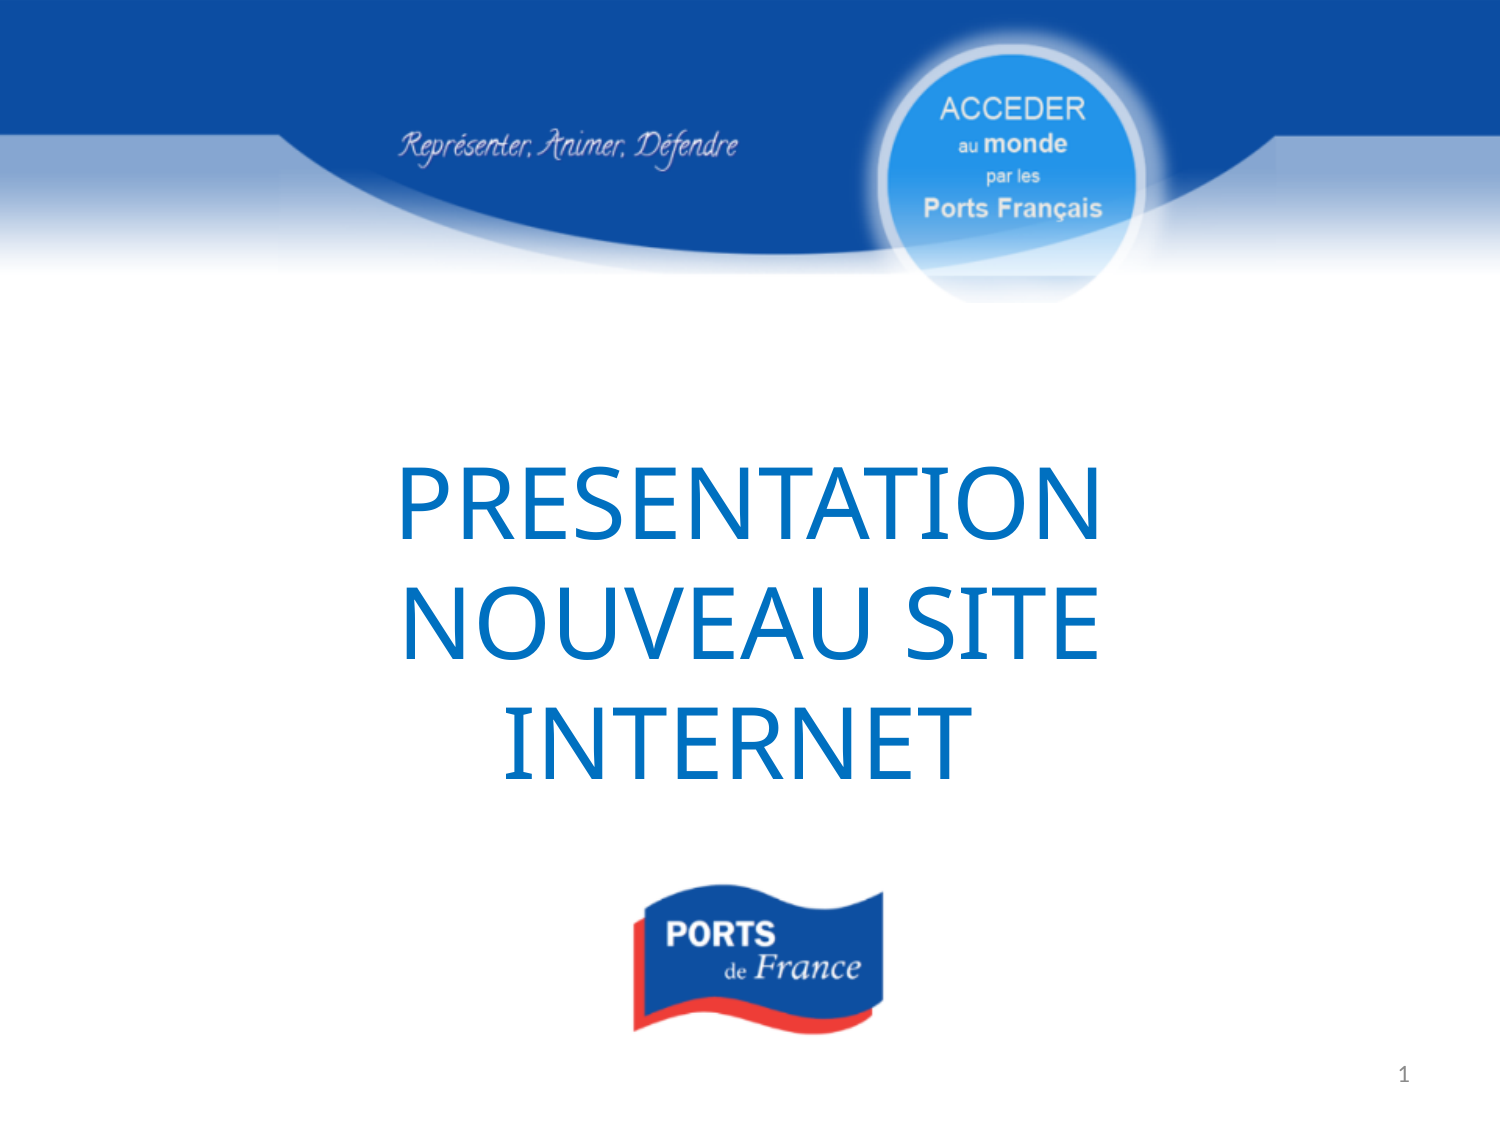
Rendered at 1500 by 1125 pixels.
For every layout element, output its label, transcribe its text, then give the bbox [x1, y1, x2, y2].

slide_number 1 [1074, 1042, 1425, 1103]
picture [0, 0, 1500, 303]
text_box PRESENTATION NOUVEAU SITE INTERNET [142, 432, 1359, 808]
picture [593, 869, 907, 1043]
